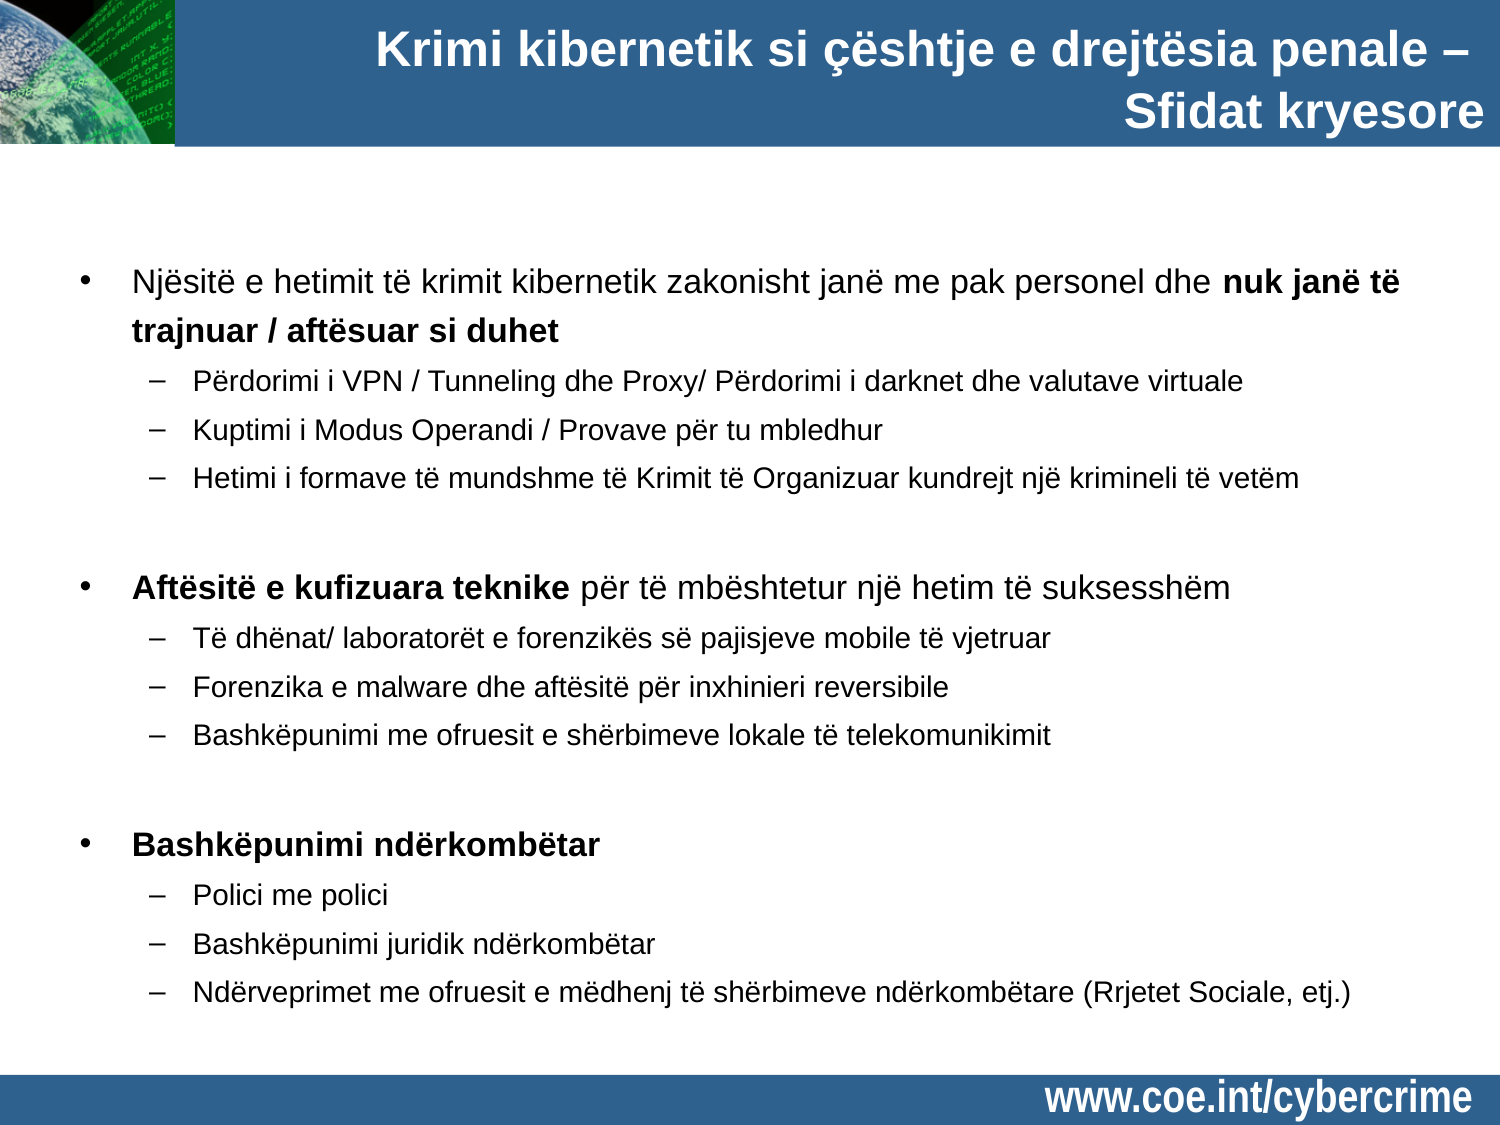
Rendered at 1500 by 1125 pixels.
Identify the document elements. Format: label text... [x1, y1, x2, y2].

text_box [0, 1073, 1030, 1125]
text_box Krimi kibernetik si çështje e drejtësia penale – Sfidat kryesore [177, 0, 1500, 149]
picture [0, 0, 175, 144]
text_box www.coe.int/cybercrime [1030, 1059, 1500, 1125]
text_box Njësitë e hetimit të krimit kibernetik zakonisht janë me pak personel dhe nuk janë të trajnuar / aftësuar si duhet Përdorimi i VPN / Tunneling dhe Proxy/ Përdorimi i darknet dhe valutave virtuale Kuptimi i Modus Operandi / Provave për tu mbledhur Hetimi i formave të mundshme të Krimit të Organizuar kundrejt një krimineli të vetëm Aftësitë e kufizuara teknike për të mbështetur një hetim të suksesshëm Të dhënat/ laboratorët e forenzikës së pajisjeve mobile të vjetruar Forenzika e malware dhe aftësitë për inxhinieri reversibile Bashkëpunimi me ofruesit e shërbimeve lokale të telekomunikimit Bashkëpunimi ndërkombëtar Polici me polici Bashkëpunimi juridik ndërkombëtar Ndërveprimet me ofruesit e mëdhenj të shërbimeve ndërkombëtare (Rrjetet Sociale, etj.) [64, 243, 1437, 1035]
